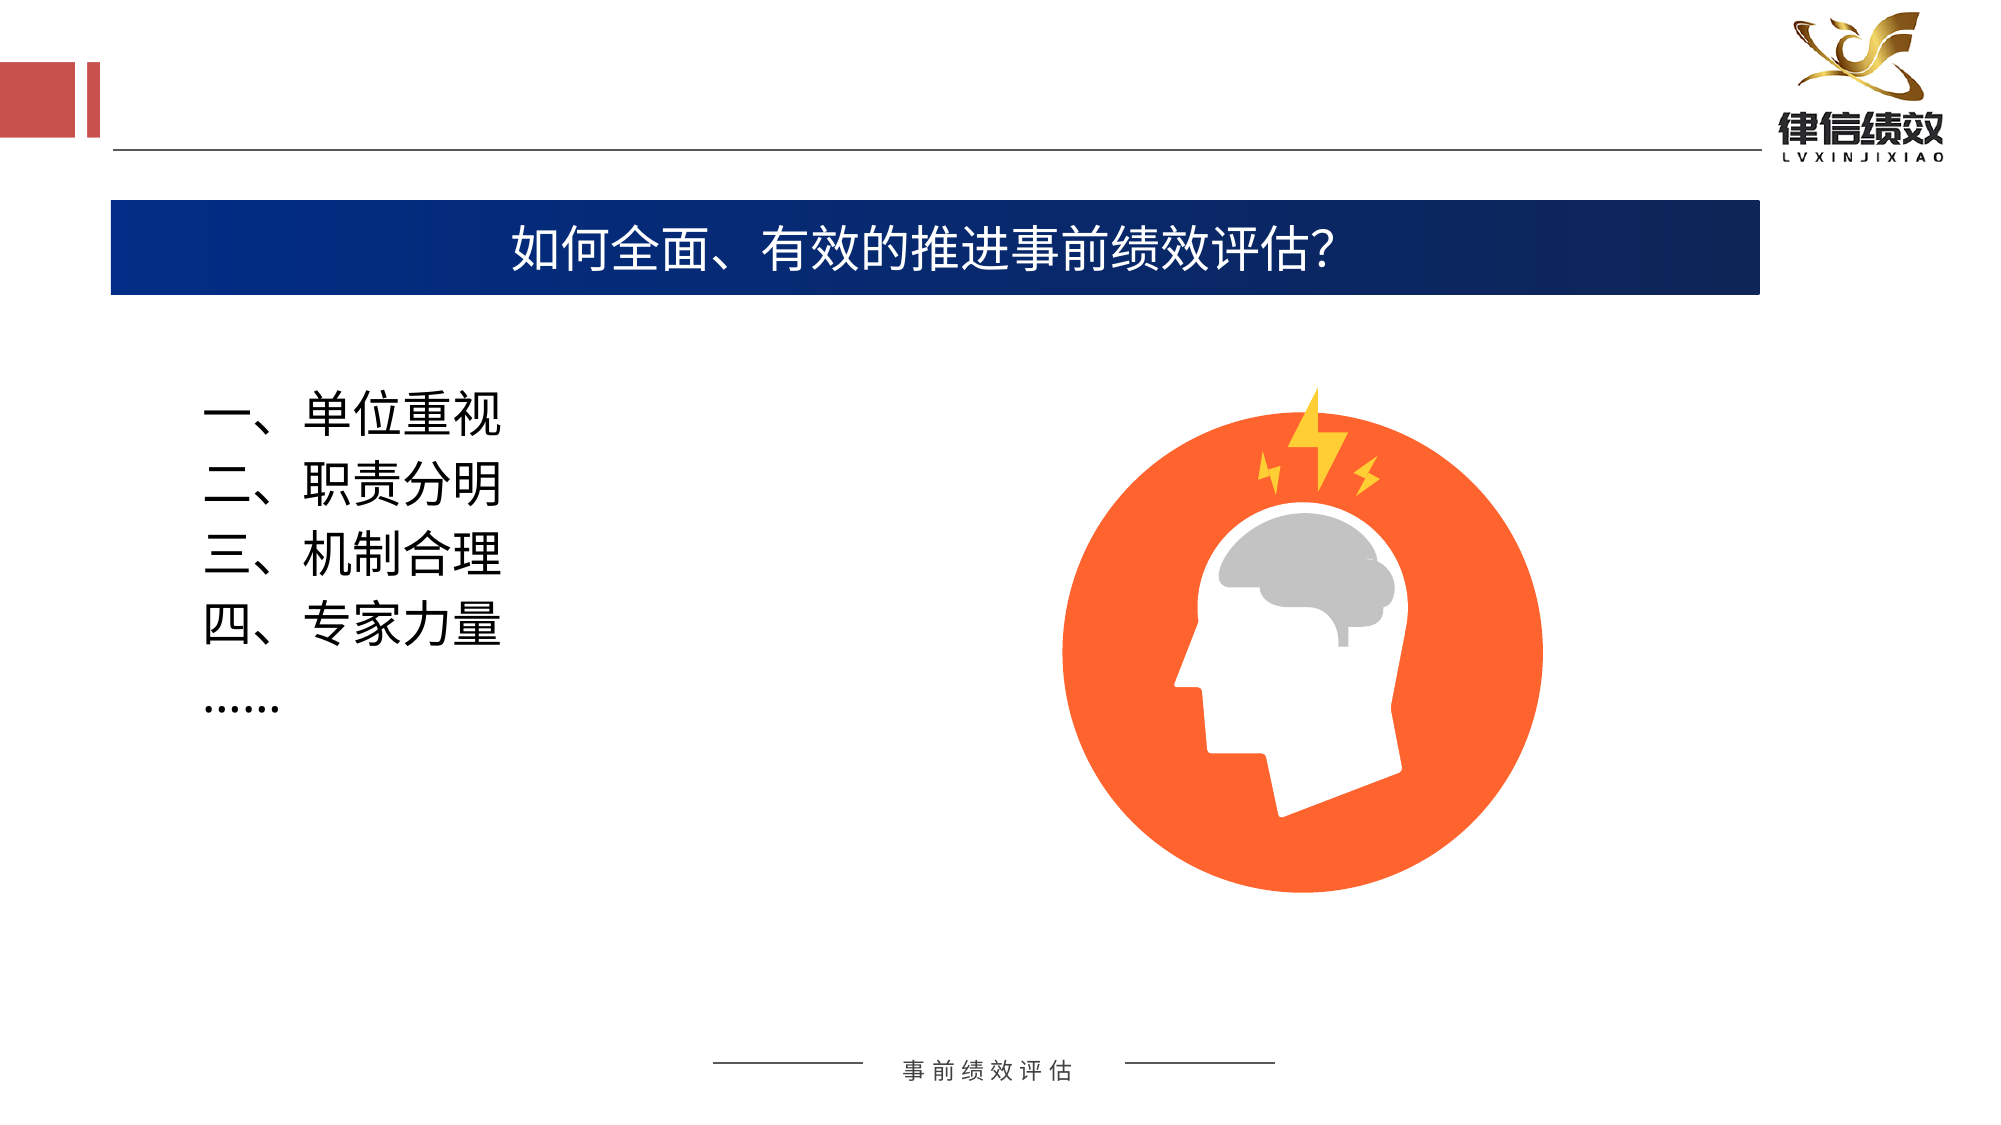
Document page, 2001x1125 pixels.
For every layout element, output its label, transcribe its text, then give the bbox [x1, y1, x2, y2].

text_box 如何全面、有效的推进事前绩效评估？ [109, 198, 1762, 297]
picture [1762, 0, 1959, 175]
text_box 一、单位重视 二、职责分明 三、机制合理 四、专家力量 …… [187, 374, 1014, 888]
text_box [1062, 387, 1544, 894]
